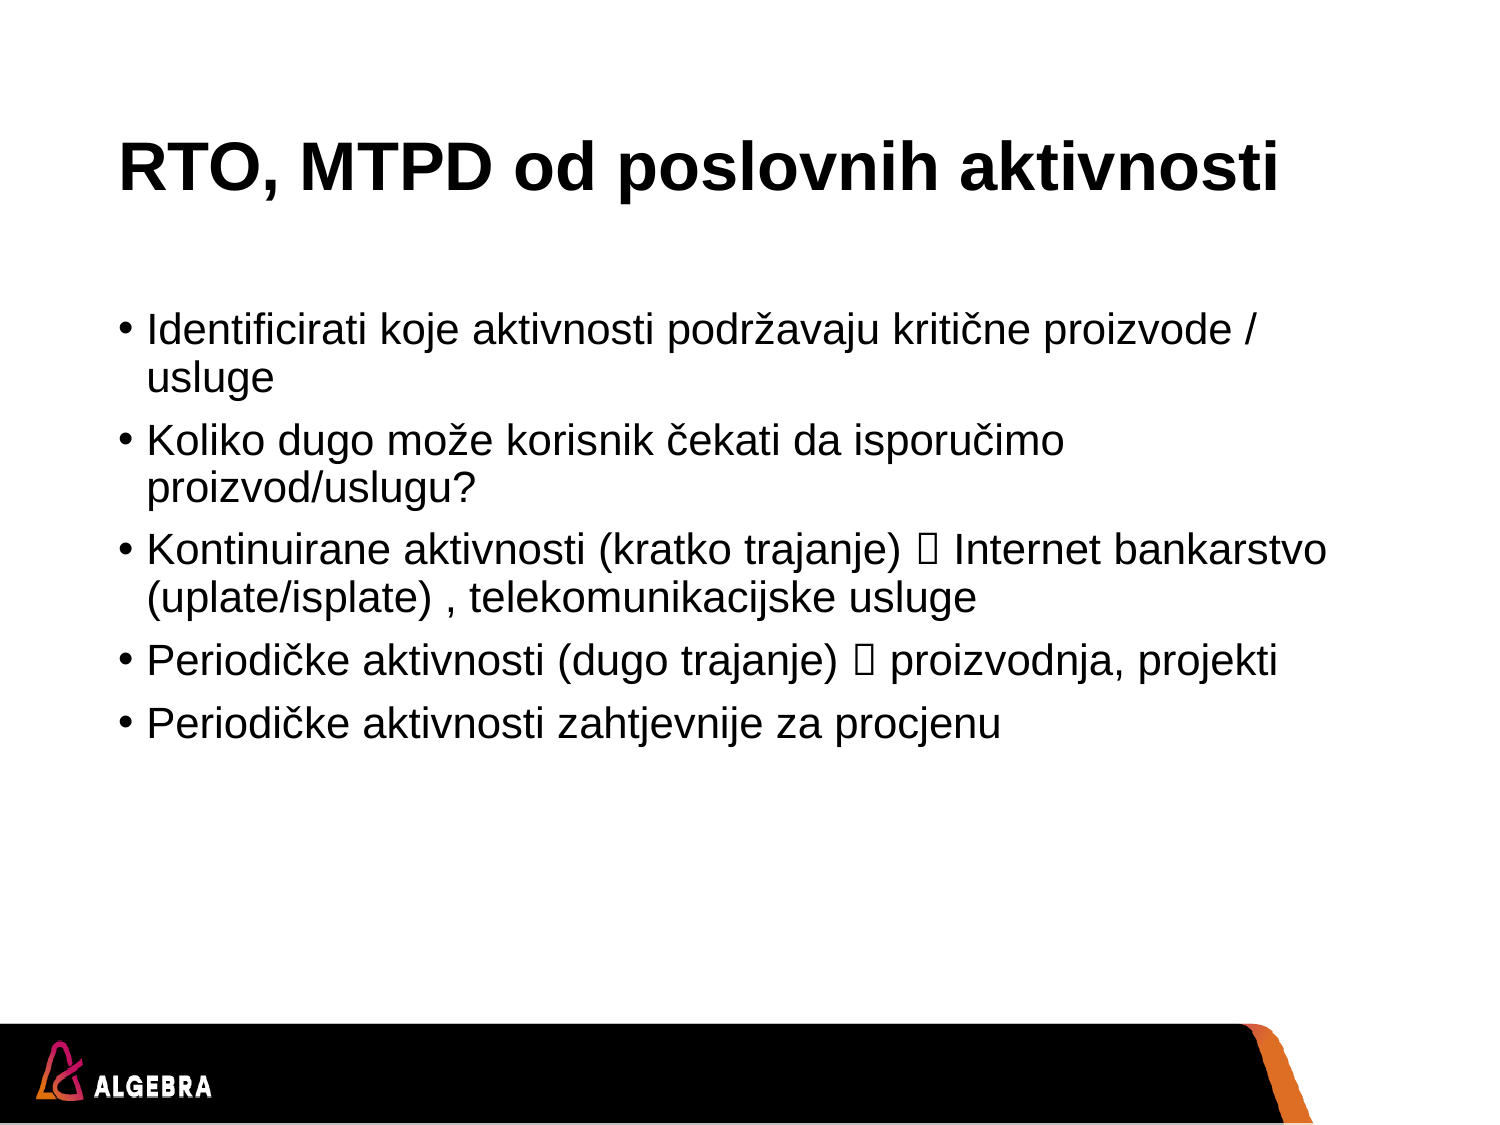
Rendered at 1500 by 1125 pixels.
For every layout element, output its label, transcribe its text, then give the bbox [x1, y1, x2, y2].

title RTO, MTPD od poslovnih aktivnosti [103, 59, 1397, 278]
picture [0, 1023, 1468, 1125]
list Identificirati koje aktivnosti podržavaju kritične proizvode / usluge Koliko dugo može korisnik čekati da isporučimo proizvod/uslugu? Kontinuirane aktivnosti (kratko trajanje)  Internet bankarstvo (uplate/isplate) , telekomunikacijske usluge Periodičke aktivnosti (dugo trajanje)  proizvodnja, projekti Periodičke aktivnosti zahtjevnije za procjenu [103, 299, 1397, 1014]
